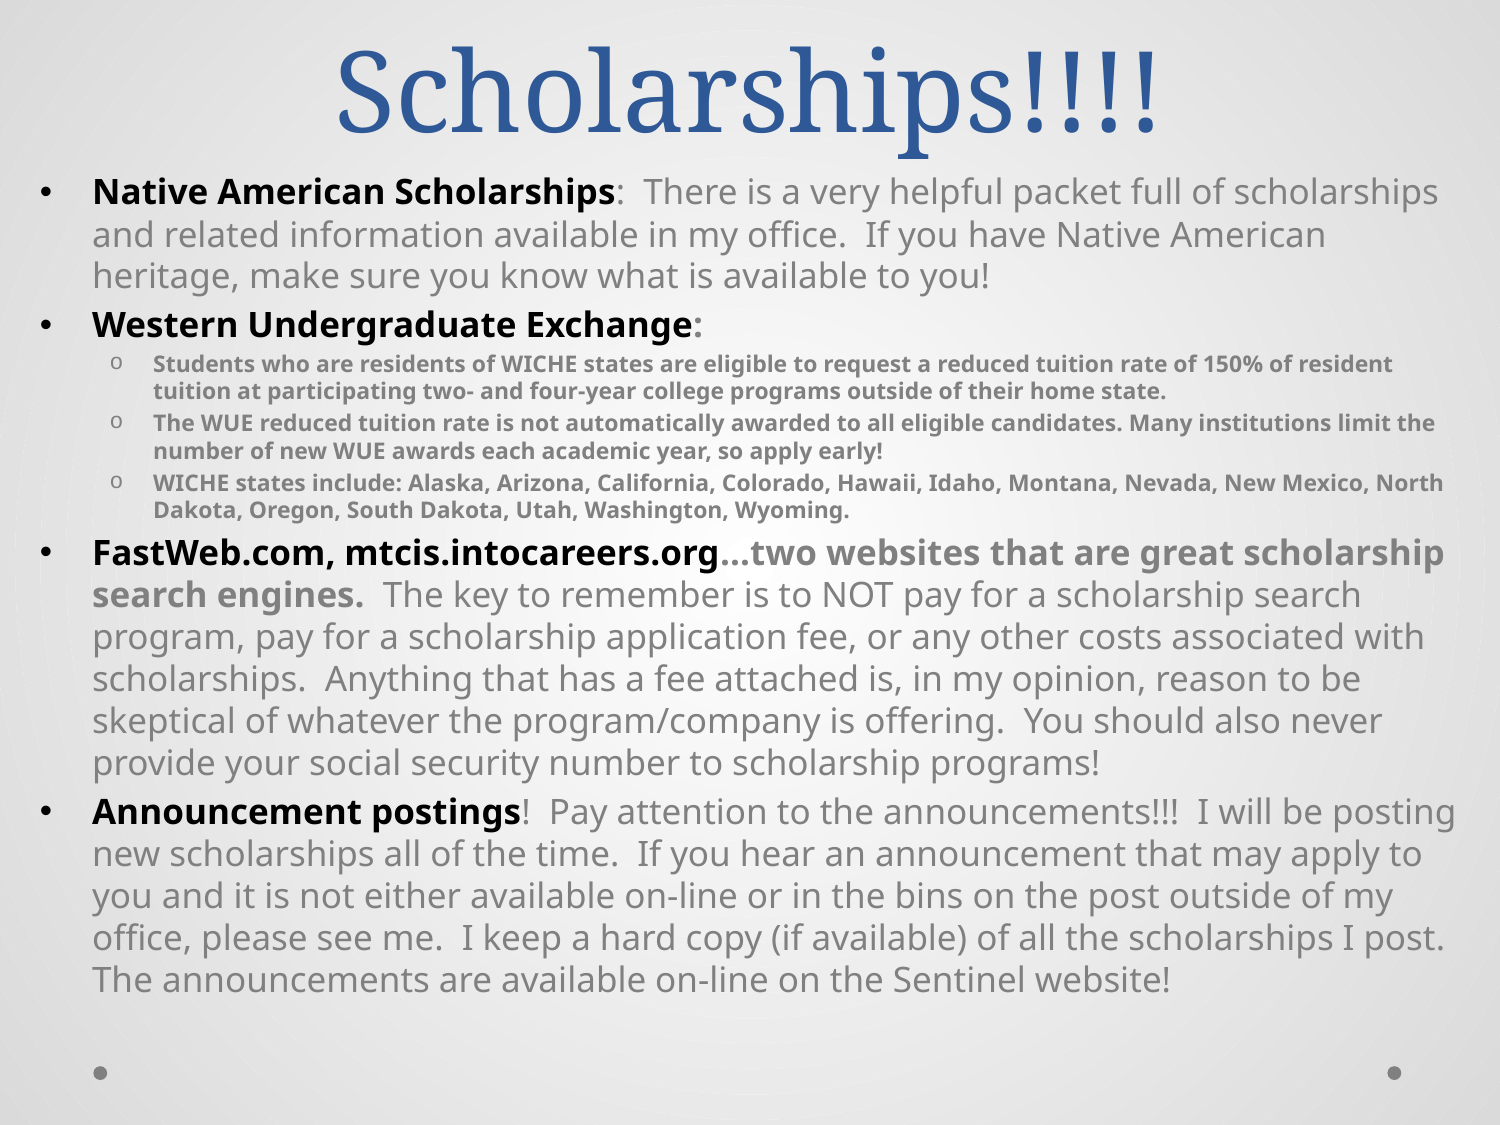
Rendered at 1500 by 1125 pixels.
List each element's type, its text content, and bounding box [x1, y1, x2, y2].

title Scholarships!!!! [75, 24, 1425, 162]
list Native American Scholarships: There is a very helpful packet full of scholarships and related information available in my office. If you have Native American heritage, make sure you know what is available to you! Western Undergraduate Exchange: Students who are residents of WICHE states are eligible to request a reduced tuition rate of 150% of resident tuition at participating two- and four-year college programs outside of their home state. The WUE reduced tuition rate is not automatically awarded to all eligible candidates. Many institutions limit the number of new WUE awards each academic year, so apply early! WICHE states include: Alaska, Arizona, California, Colorado, Hawaii, Idaho, Montana, Nevada, New Mexico, North Dakota, Oregon, South Dakota, Utah, Washington, Wyoming. FastWeb.com, mtcis.intocareers.org…two websites that are great scholarship search engines. The key to remember is to NOT pay for a scholarship search program, pay for a scholarship application fee, or any other costs associated with scholarships. Anything that has a fee attached is, in my opinion, reason to be skeptical of whatever the program/company is offering. You should also never provide your social security number to scholarship programs! Announcement postings! Pay attention to the announcements!!! I will be posting new scholarships all of the time. If you hear an announcement that may apply to you and it is not either available on-line or in the bins on the post outside of my office, please see me. I keep a hard copy (if available) of all the scholarships I post. The announcements are available on-line on the Sentinel website! [24, 162, 1475, 1063]
